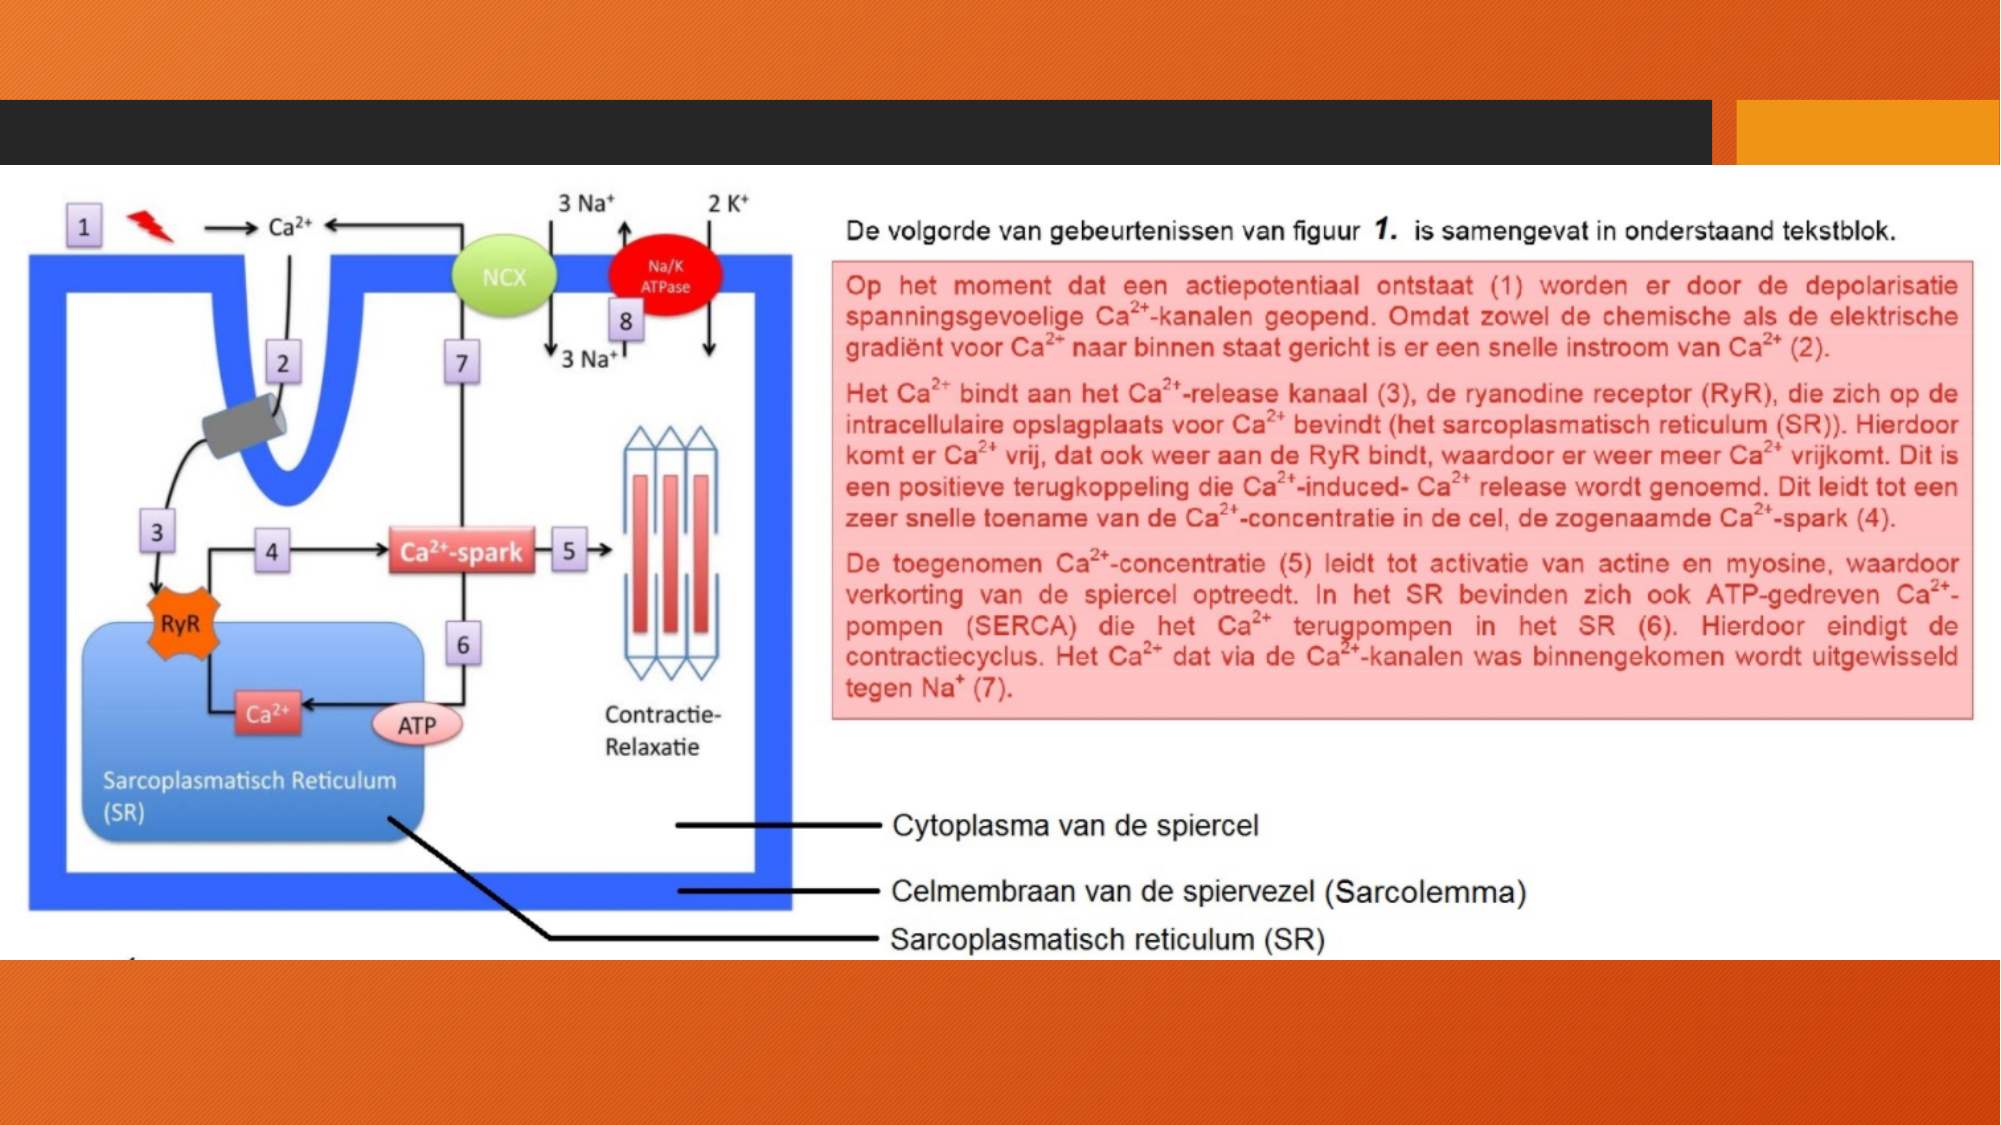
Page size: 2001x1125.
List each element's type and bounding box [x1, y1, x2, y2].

picture [0, 165, 2000, 960]
